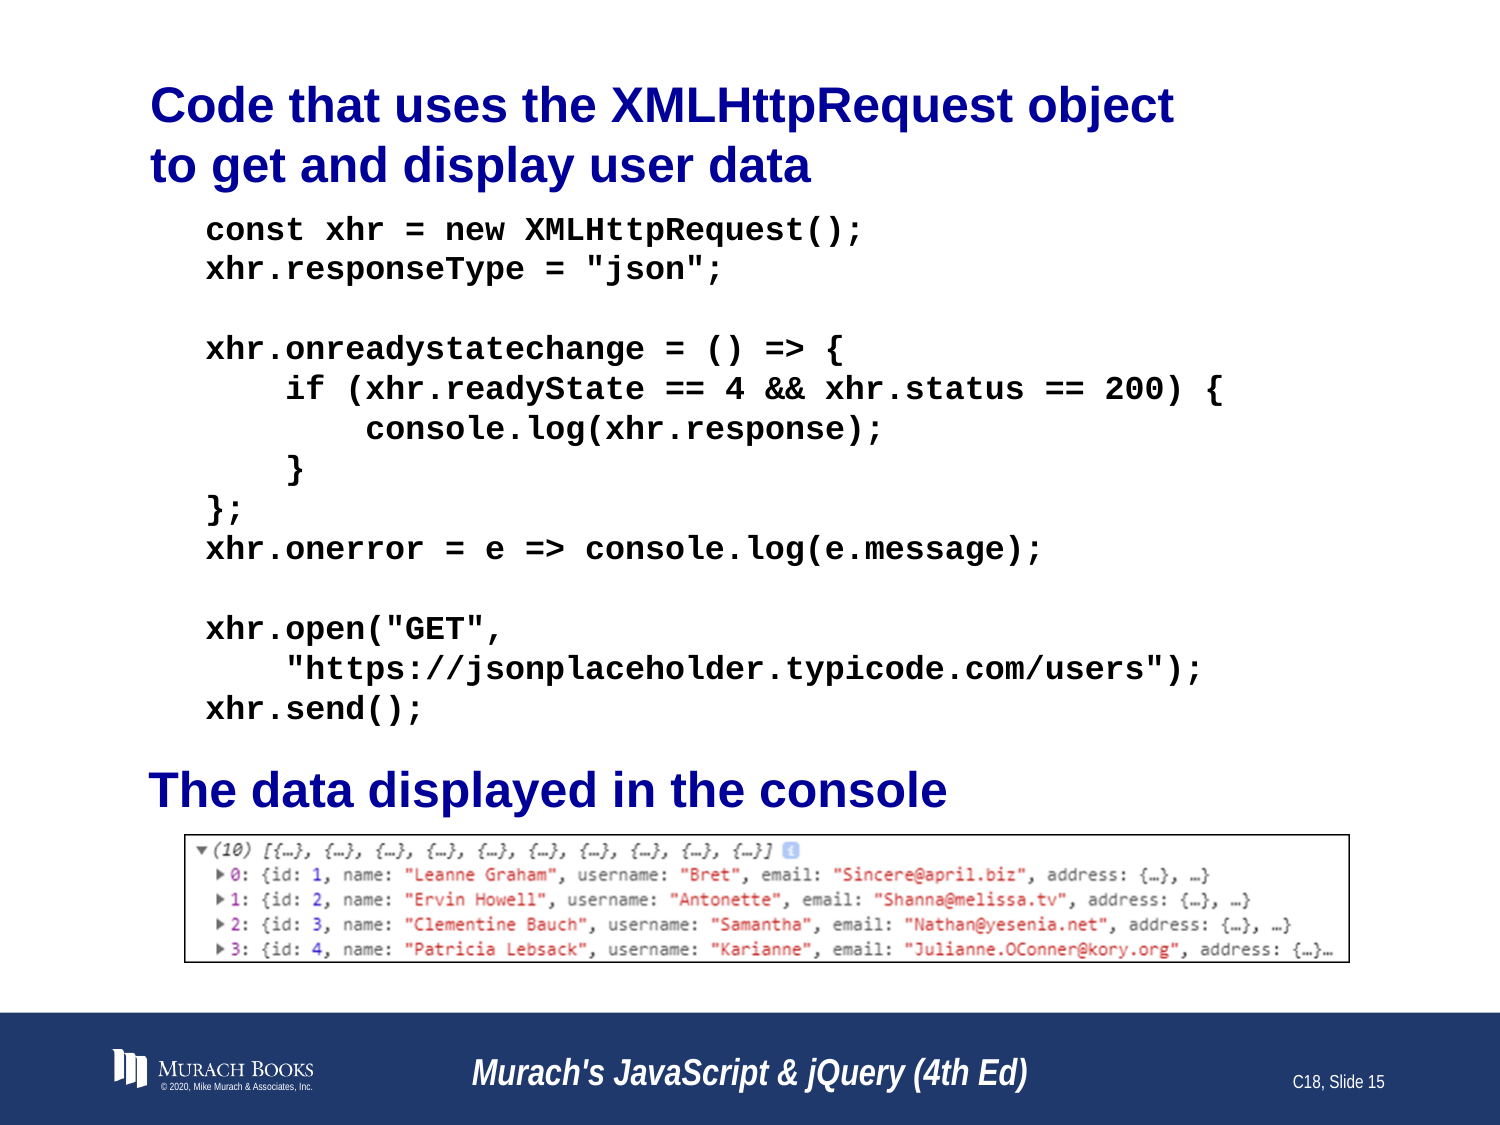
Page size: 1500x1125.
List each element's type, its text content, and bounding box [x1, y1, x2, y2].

list const xhr = new XMLHttpRequest(); xhr.responseType = "json"; xhr.onreadystatechange = () => { if (xhr.readyState == 4 && xhr.status == 200) { console.log(xhr.response); } }; xhr.onerror = e => console.log(e.message); xhr.open("GET", "https://jsonplaceholder.typicode.com/users"); xhr.send(); The data displayed in the console [133, 199, 1346, 563]
footer © 2020, Mike Murach & Associates, Inc. [12, 1025, 463, 1100]
slide_number Murach's JavaScript & jQuery (4th Ed) [463, 1025, 1050, 1100]
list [184, 834, 1351, 963]
title Code that uses the XMLHttpRequest object to get and display user data [150, 72, 1350, 194]
slide_number C18, Slide 15 [1087, 1025, 1400, 1100]
